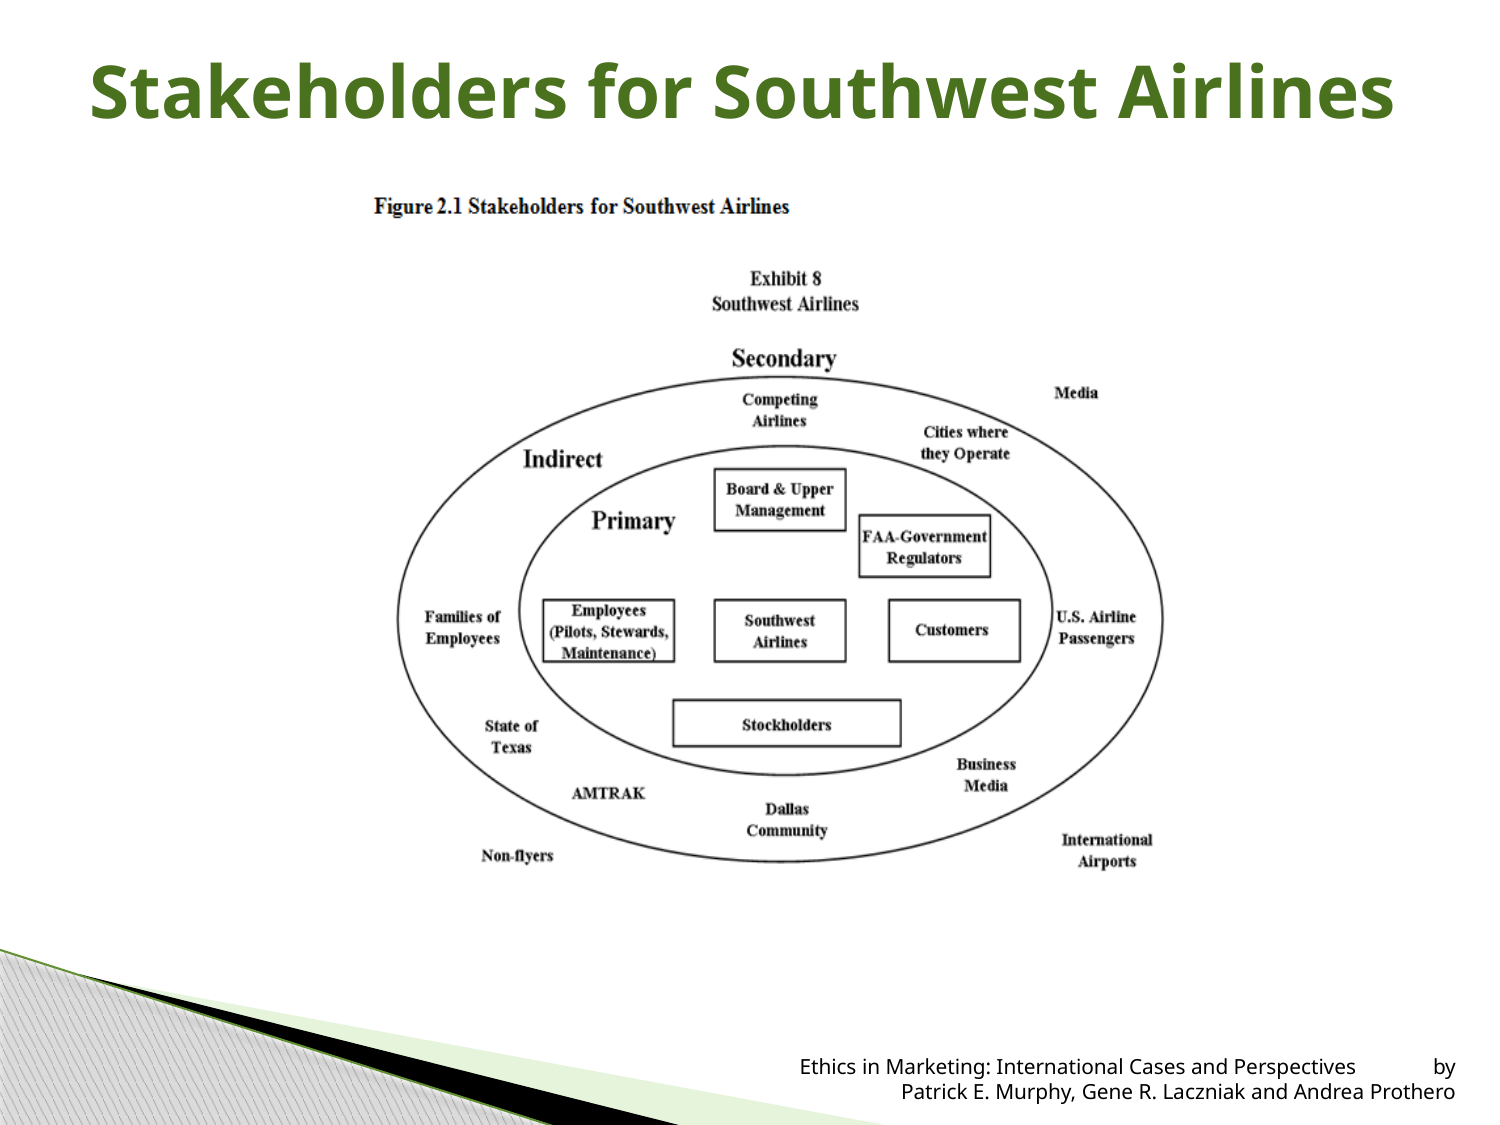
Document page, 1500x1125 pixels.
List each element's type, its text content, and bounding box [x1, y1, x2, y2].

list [277, 148, 1286, 1000]
footer Ethics in Marketing: International Cases and Perspectives by Patrick E. Murphy, Gene R. Laczniak and Andrea Prothero [718, 1051, 1471, 1112]
title Stakeholders for Southwest Airlines [75, 0, 1425, 183]
